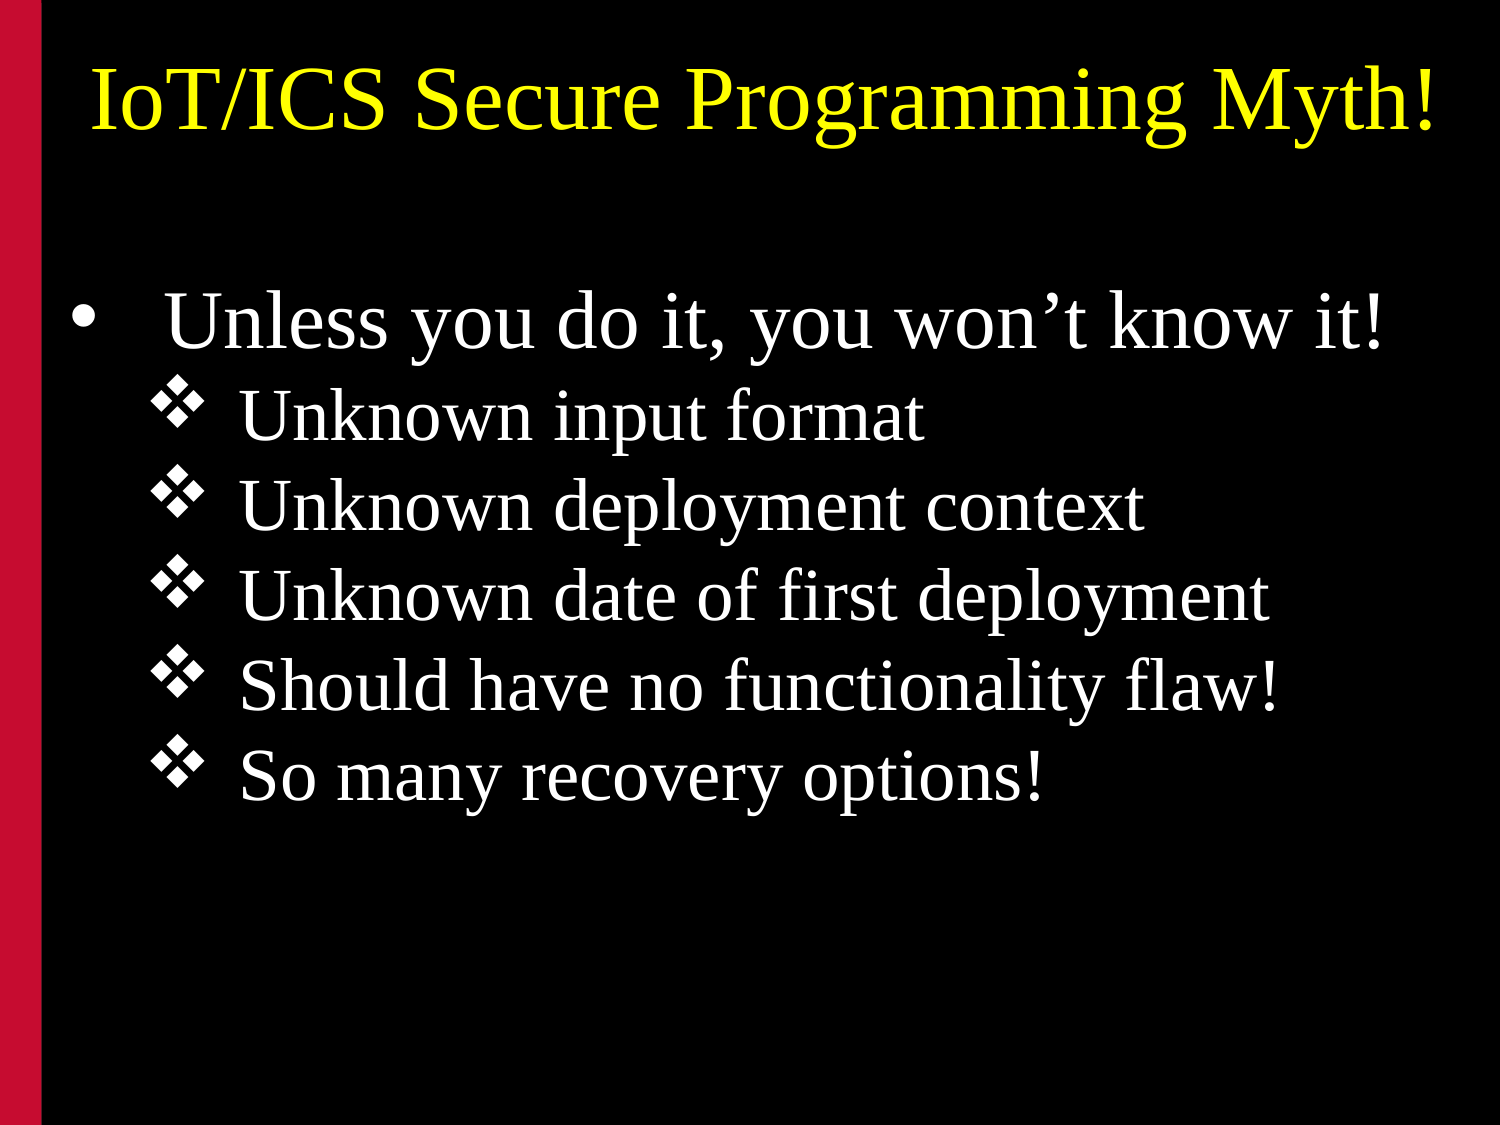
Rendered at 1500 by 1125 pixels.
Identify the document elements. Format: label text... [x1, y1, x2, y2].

text_box Unless you do it, you won’t know it! Unknown input format Unknown deployment context Unknown date of first deployment Should have no functionality flaw! So many recovery options! [69, 265, 1486, 821]
text_box IoT/ICS Secure Programming Myth! [55, 0, 1500, 154]
